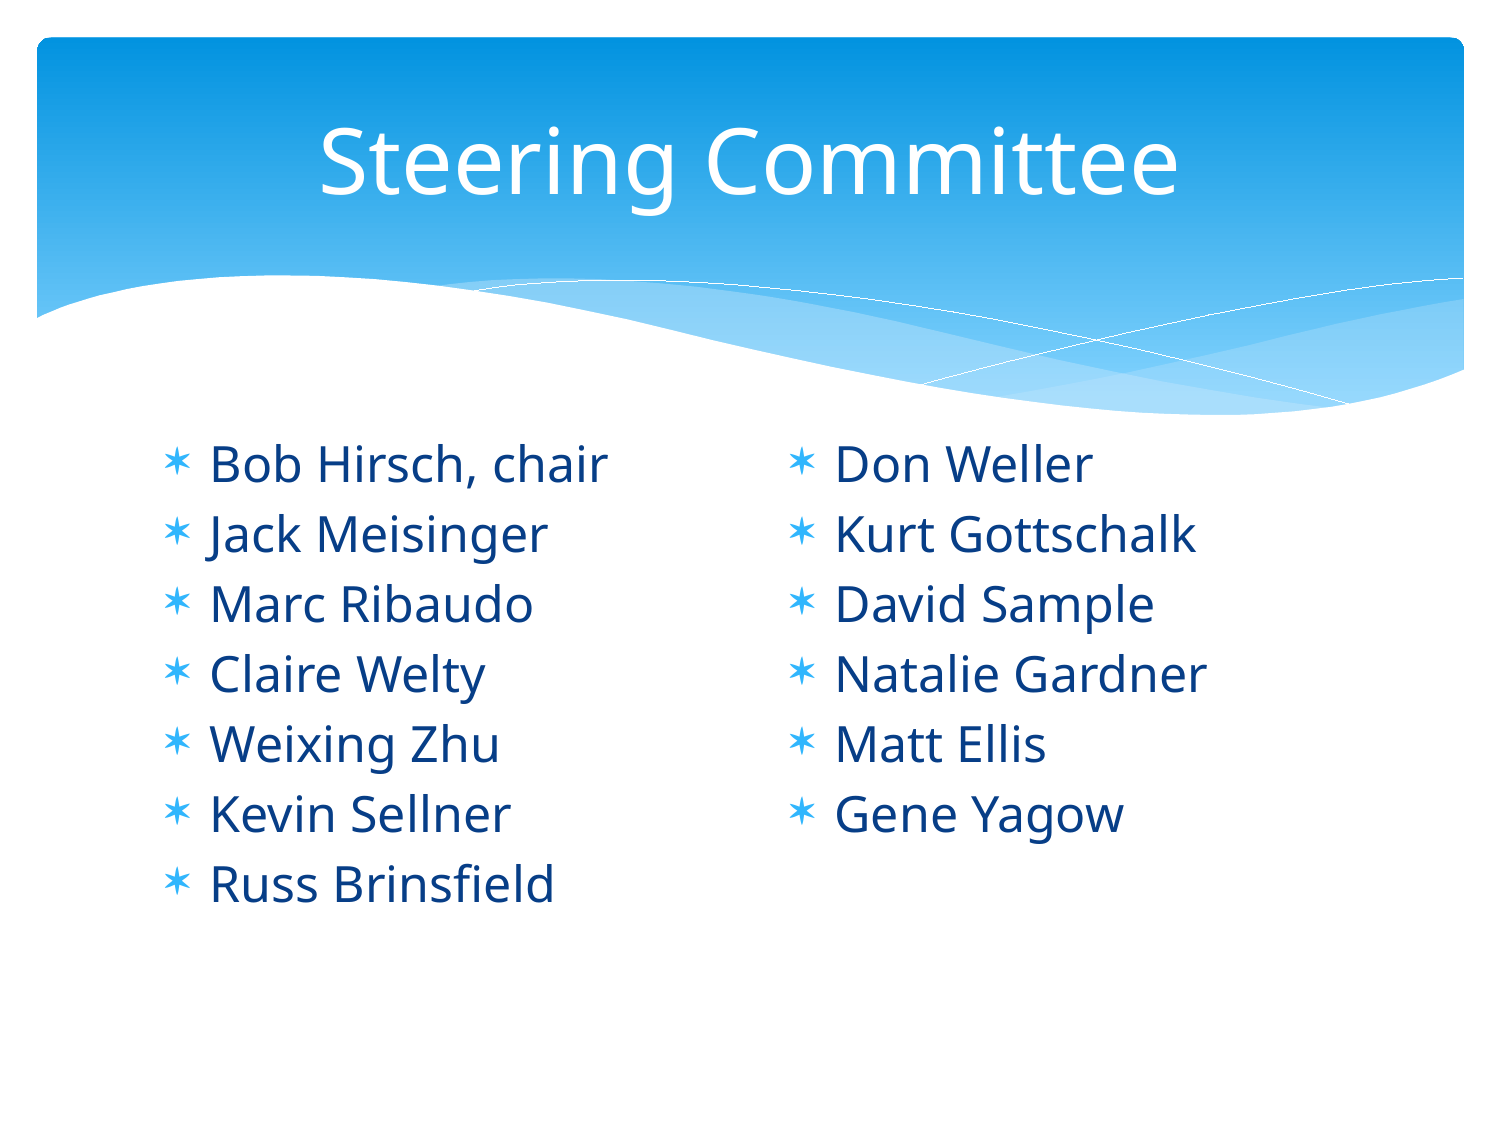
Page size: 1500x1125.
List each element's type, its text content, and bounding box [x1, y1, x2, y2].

text_box Don Weller Kurt Gottschalk David Sample Natalie Gardner Matt Ellis Gene Yagow [774, 425, 1350, 988]
title Steering Committee [75, 55, 1425, 261]
list Bob Hirsch, chair Jack Meisinger Marc Ribaudo Claire Welty Weixing Zhu Kevin Sellner Russ Brinsfield [150, 425, 725, 988]
